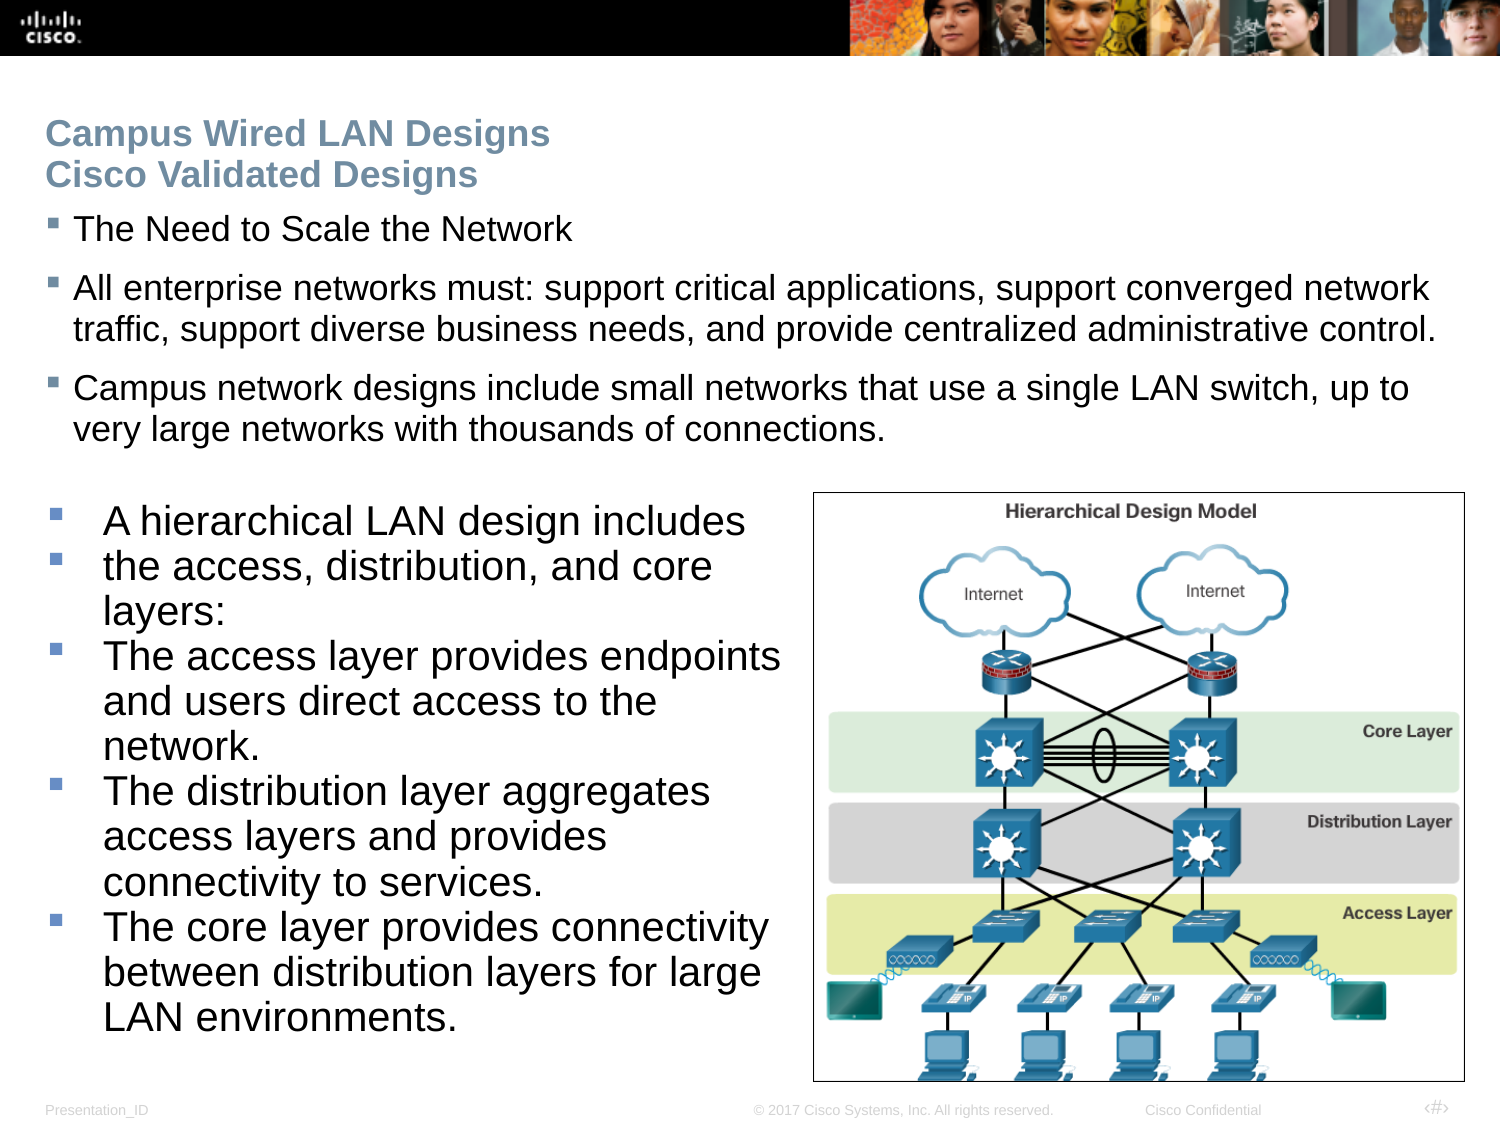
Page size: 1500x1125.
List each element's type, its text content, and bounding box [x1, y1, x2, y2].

picture [813, 491, 1465, 1082]
picture [0, 0, 1500, 56]
list The Need to Scale the Network All enterprise networks must: support critical applications, support converged network traffic, support diverse business needs, and provide centralized administrative control. Campus network designs include small networks that use a single LAN switch, up to very large networks with thousands of connections. [31, 202, 1465, 493]
text_box A hierarchical LAN design includes the access, distribution, and core layers: The access layer provides endpoints and users direct access to the network. The distribution layer aggregates access layers and provides connectivity to services. The core layer provides connectivity between distribution layers for large LAN environments. [31, 492, 808, 1053]
title Campus Wired LAN Designs Cisco Validated Designs [31, 64, 1471, 203]
